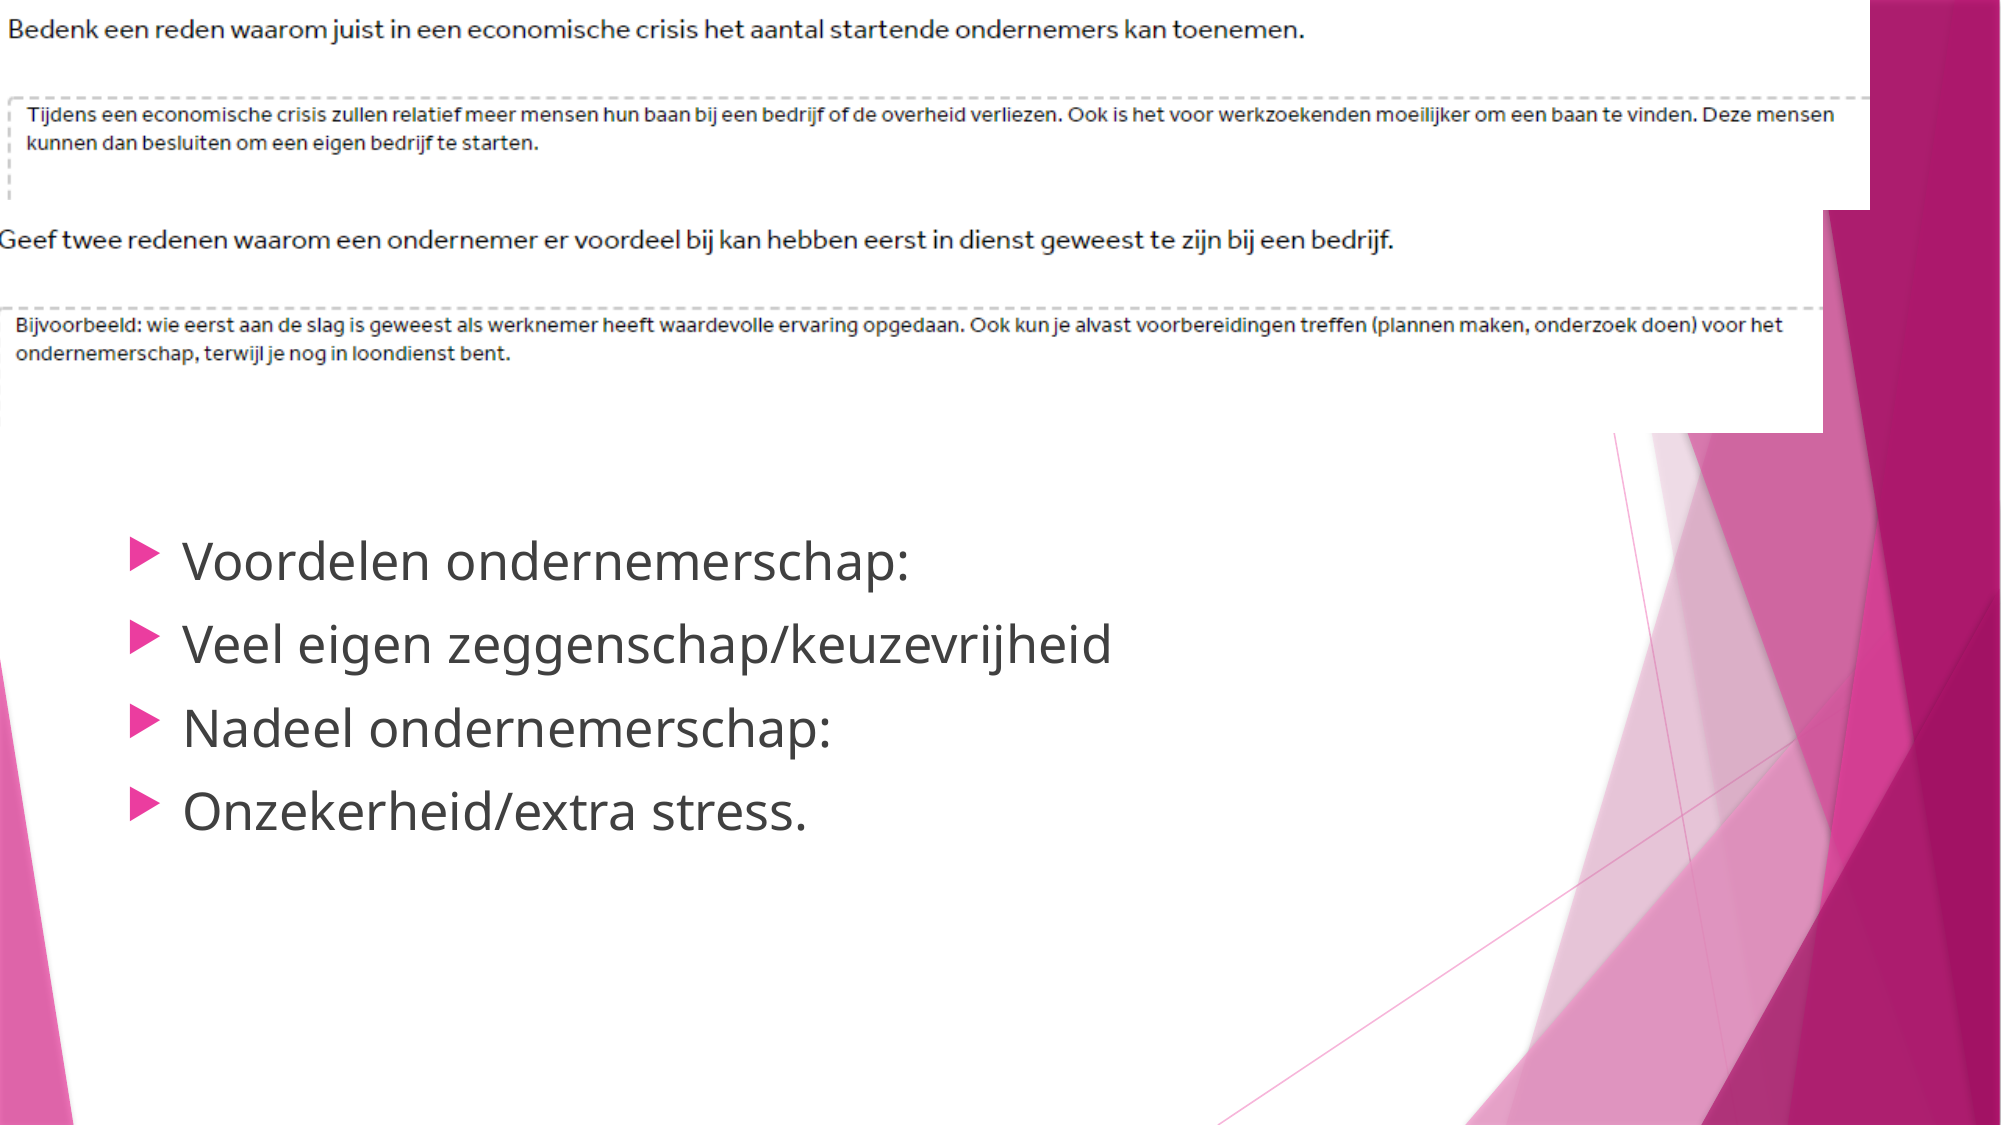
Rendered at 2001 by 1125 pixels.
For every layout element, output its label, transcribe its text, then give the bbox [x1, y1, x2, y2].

list Voordelen ondernemerschap: Veel eigen zeggenschap/keuzevrijheid Nadeel ondernemerschap: Onzekerheid/extra stress. [111, 444, 1522, 992]
picture [0, 0, 1871, 433]
